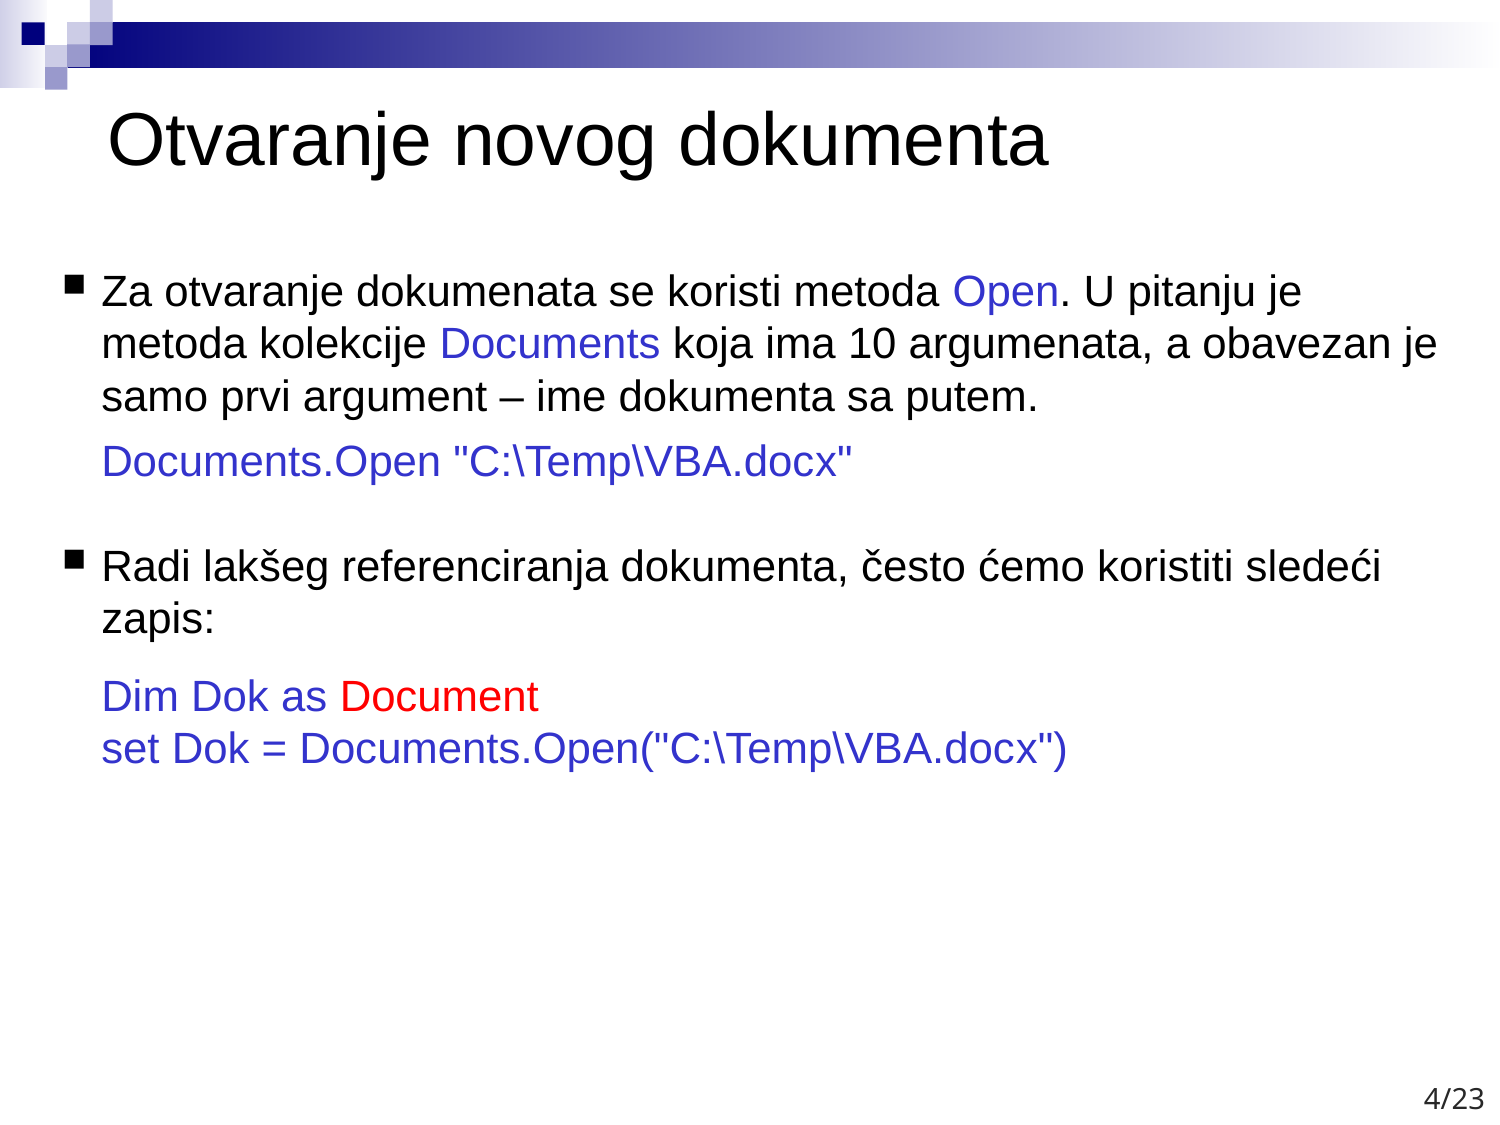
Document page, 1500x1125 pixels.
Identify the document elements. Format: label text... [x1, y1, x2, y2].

title Otvaranje novog dokumenta [92, 75, 1412, 197]
text_box 4/23 [1374, 1072, 1500, 1123]
list Za otvaranje dokumenata se koristi metoda Open. U pitanju je metoda kolekcije Documents koja ima 10 argumenata, a obavezan je samo prvi argument – ime dokumenta sa putem. Documents.Open "C:\Temp\VBA.docx" Radi lakšeg referenciranja dokumenta, često ćemo koristiti sledeći zapis: Dim Dok as Document set Dok = Documents.Open("C:\Temp\VBA.docx") [53, 255, 1459, 764]
